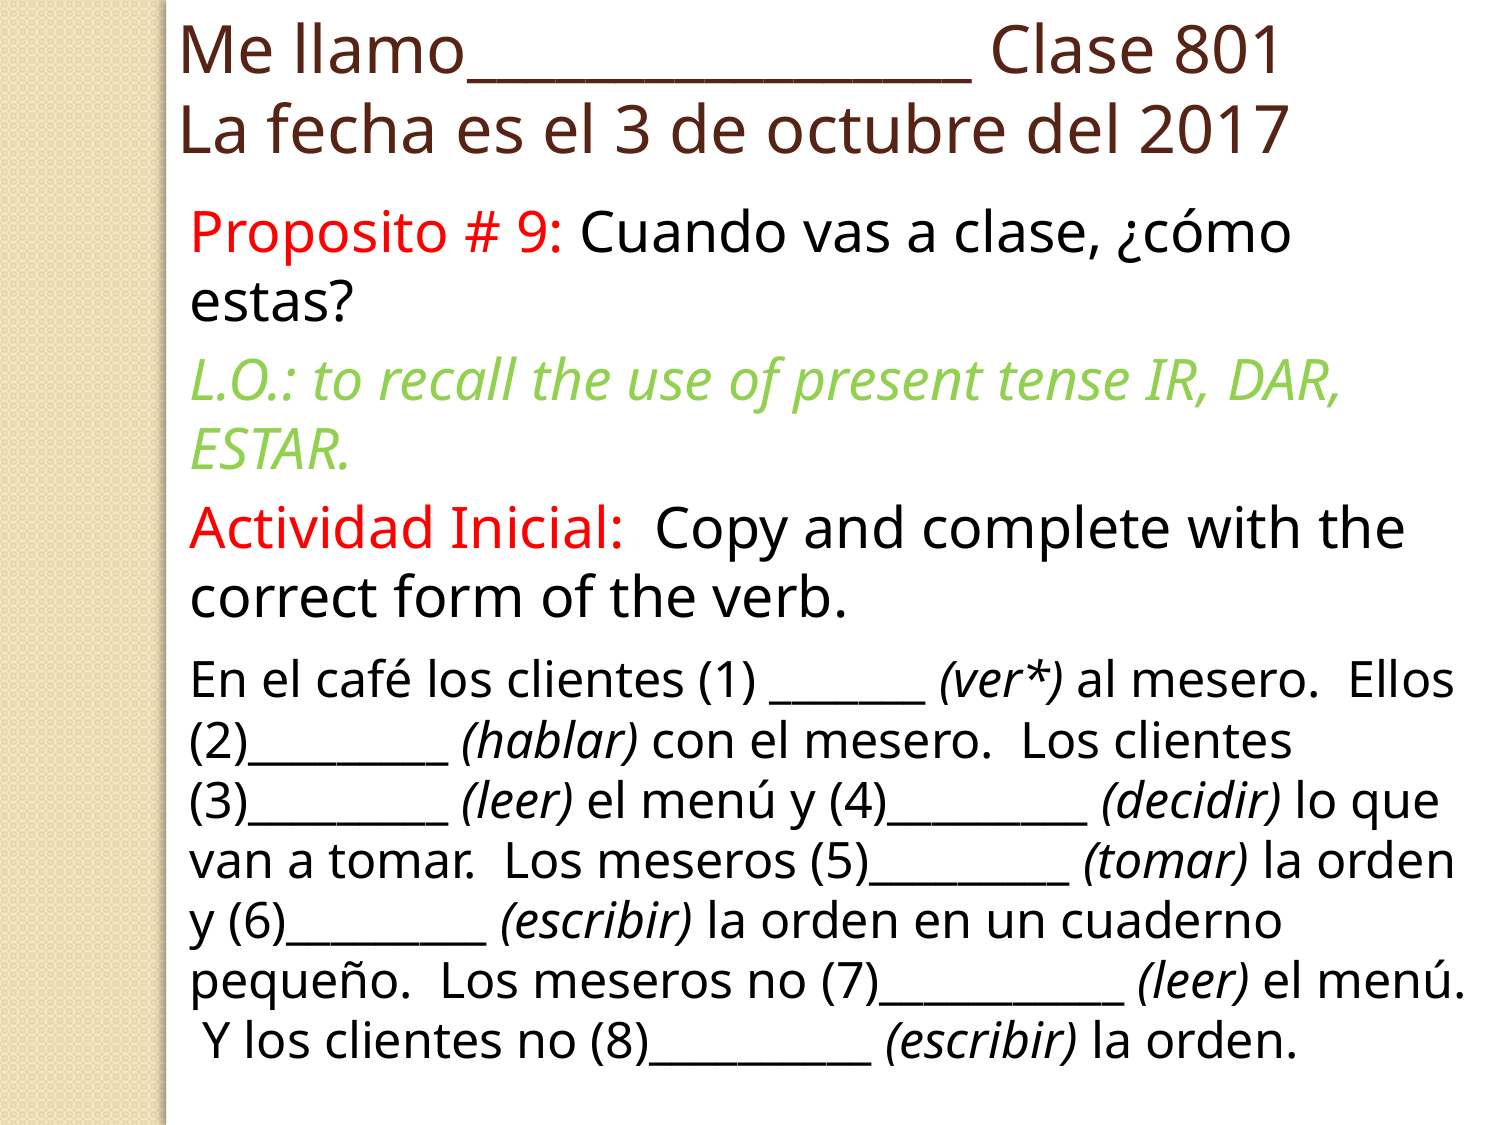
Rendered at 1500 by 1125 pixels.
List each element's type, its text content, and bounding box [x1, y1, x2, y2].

text_box Me llamo_________________ Clase 801 La fecha es el 3 de octubre del 2017 [162, 0, 1500, 188]
text_box Proposito # 9: Cuando vas a clase, ¿cómo estas? L.O.: to recall the use of present tense IR, DAR, ESTAR. Actividad Inicial: Copy and complete with the correct form of the verb. En el café los clientes (1) _______ (ver*) al mesero. Ellos (2)_________ (hablar) con el mesero. Los clientes (3)_________ (leer) el menú y (4)_________ (decidir) lo que van a tomar. Los meseros (5)_________ (tomar) la orden y (6)_________ (escribir) la orden en un cuaderno pequeño. Los meseros no (7)___________ (leer) el menú. Y los clientes no (8)__________ (escribir) la orden. [162, 187, 1488, 1113]
